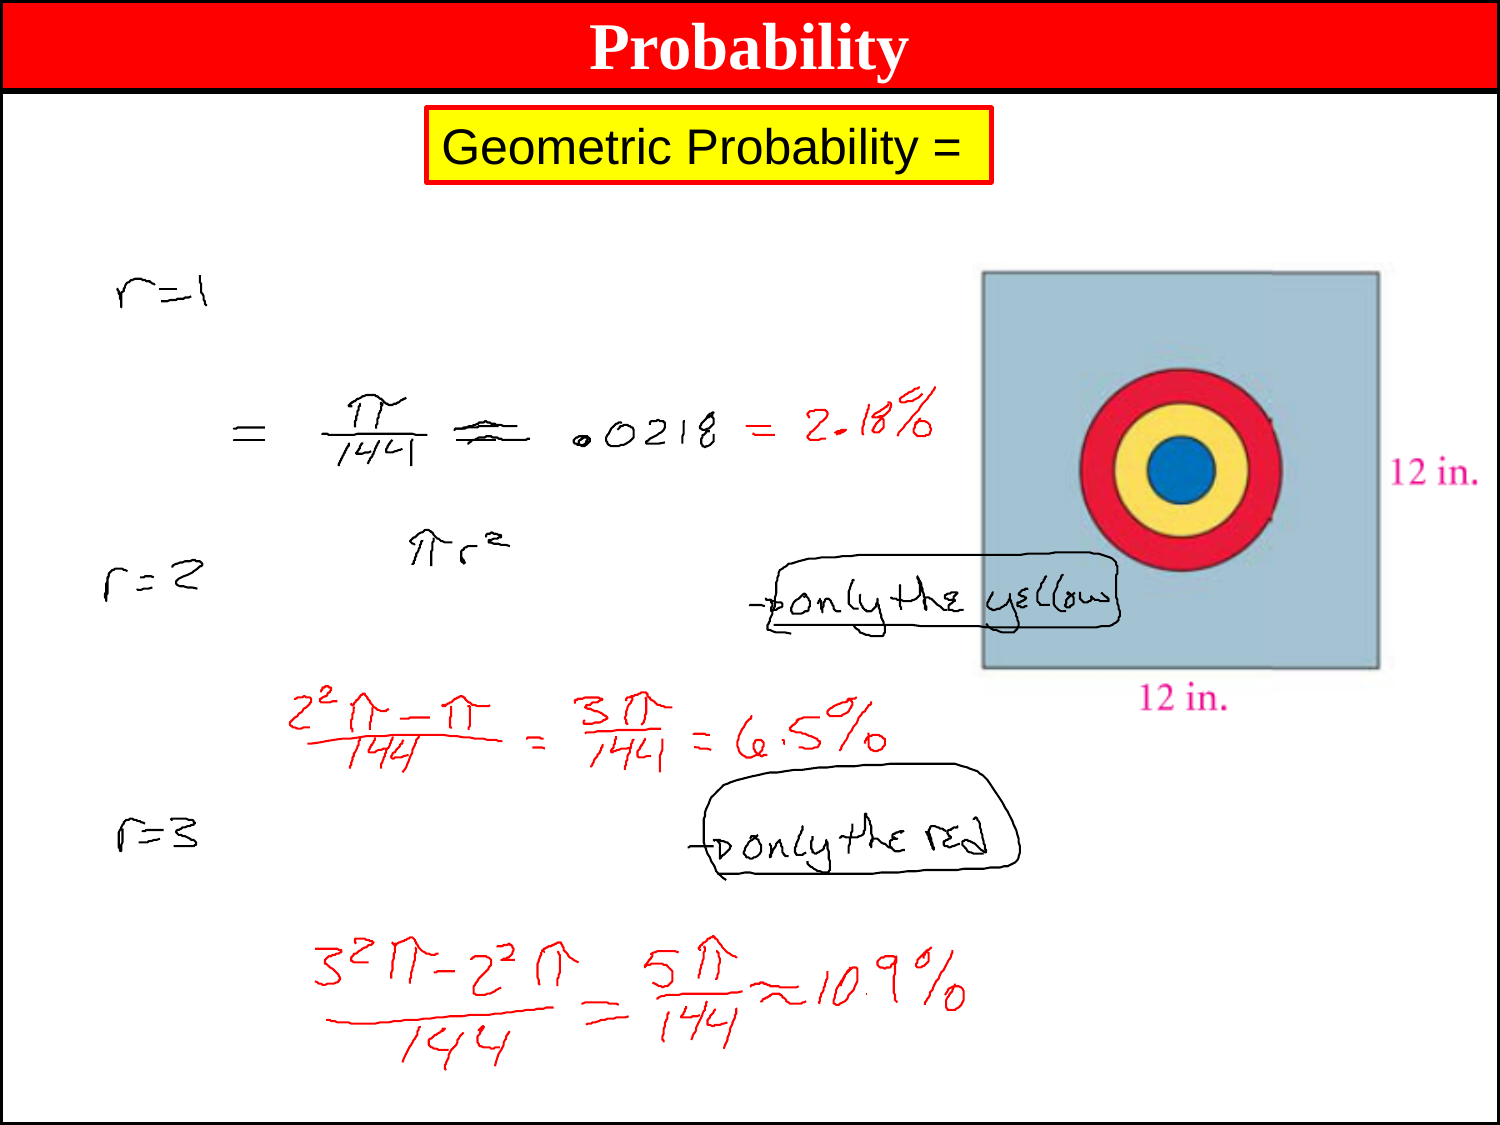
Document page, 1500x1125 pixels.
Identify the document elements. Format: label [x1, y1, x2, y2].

text_box [367, 737, 387, 754]
text_box [411, 545, 421, 565]
text_box [460, 545, 478, 565]
text_box [896, 386, 936, 437]
text_box [656, 990, 743, 1000]
text_box [640, 704, 648, 726]
text_box [610, 736, 630, 754]
text_box [699, 411, 715, 431]
text_box [138, 837, 161, 844]
text_box [161, 295, 192, 303]
text_box [430, 544, 434, 567]
text_box [349, 737, 361, 769]
text_box [399, 716, 430, 720]
text_box [496, 942, 515, 961]
text_box [385, 439, 403, 454]
text_box [661, 1011, 670, 1043]
text_box [871, 414, 885, 434]
text_box [853, 626, 886, 637]
text_box [818, 971, 829, 1005]
text_box [526, 736, 544, 740]
text_box [700, 430, 715, 449]
text_box [899, 386, 923, 404]
text_box [380, 736, 394, 769]
text_box [467, 706, 471, 730]
text_box [409, 949, 417, 984]
text_box [375, 402, 384, 429]
text_box [355, 442, 372, 455]
text_box [391, 936, 439, 956]
text_box [912, 417, 932, 437]
text_box [694, 746, 712, 751]
text_box [485, 531, 511, 547]
text_box [470, 955, 502, 996]
text_box [636, 737, 652, 759]
text_box [590, 744, 604, 768]
text_box [864, 732, 886, 752]
text_box [232, 426, 265, 430]
text_box [410, 438, 414, 467]
text_box [839, 701, 872, 752]
text_box [687, 845, 704, 849]
text_box [625, 691, 673, 709]
text_box [760, 993, 807, 1005]
text_box [693, 732, 710, 736]
text_box [789, 721, 821, 750]
text_box [366, 440, 380, 465]
text_box [752, 432, 775, 436]
text_box [645, 419, 666, 445]
text_box [764, 597, 774, 612]
text_box [467, 435, 530, 445]
text_box [476, 1025, 500, 1050]
picture [972, 262, 1495, 723]
text_box [736, 715, 768, 759]
text_box [715, 954, 721, 980]
text_box [871, 401, 892, 419]
text_box [104, 567, 128, 602]
text_box [861, 404, 870, 436]
text_box [390, 945, 397, 979]
text_box [409, 529, 453, 546]
text_box [0, 0, 1500, 1125]
text_box [351, 692, 390, 712]
text_box [556, 957, 561, 987]
text_box [584, 727, 662, 735]
text_box [541, 941, 579, 964]
text_box [706, 1008, 728, 1027]
text_box [697, 951, 706, 979]
text_box [433, 970, 455, 974]
text_box [723, 1008, 738, 1049]
text_box [136, 586, 153, 591]
text_box [573, 435, 591, 447]
text_box [944, 983, 965, 1011]
text_box [574, 696, 609, 725]
text_box [795, 716, 820, 722]
text_box [116, 277, 156, 309]
text_box [624, 702, 632, 725]
text_box [702, 762, 1021, 881]
text_box [924, 950, 954, 1005]
text_box [199, 275, 207, 307]
text_box [350, 706, 355, 733]
text_box [454, 420, 518, 430]
text_box [307, 734, 503, 745]
text_box [659, 738, 664, 773]
text_box [117, 817, 146, 852]
text_box [326, 1006, 554, 1025]
text_box [401, 735, 420, 773]
text_box [681, 420, 685, 444]
text_box [536, 951, 543, 986]
text_box [321, 432, 428, 436]
text_box [624, 738, 635, 770]
text_box [314, 947, 342, 986]
text_box [171, 559, 204, 590]
text_box [354, 406, 361, 428]
text_box [289, 695, 312, 730]
text_box [749, 981, 800, 989]
text_box [390, 739, 409, 760]
text_box [581, 1001, 620, 1006]
text_box [350, 937, 375, 964]
text_box [319, 685, 338, 704]
text_box [650, 950, 679, 955]
text_box [369, 708, 374, 730]
text_box [347, 394, 407, 408]
text_box [401, 1026, 421, 1063]
text_box [337, 442, 350, 467]
text_box [605, 421, 635, 447]
text_box [140, 575, 155, 579]
text_box [826, 696, 857, 717]
text_box [644, 955, 674, 989]
text_box [690, 1000, 708, 1041]
text_box [876, 955, 899, 1004]
text_box [766, 554, 967, 635]
text_box [585, 1015, 629, 1026]
text_box [494, 1030, 511, 1067]
text_box [441, 695, 491, 707]
text_box [697, 935, 738, 959]
text_box [915, 946, 932, 969]
text_box [834, 429, 847, 436]
text_box [427, 1027, 449, 1051]
text_box [170, 817, 197, 847]
text_box [806, 409, 829, 441]
text_box [680, 1006, 701, 1019]
text_box [532, 746, 546, 750]
text_box [832, 966, 859, 1006]
text_box [444, 1031, 465, 1071]
